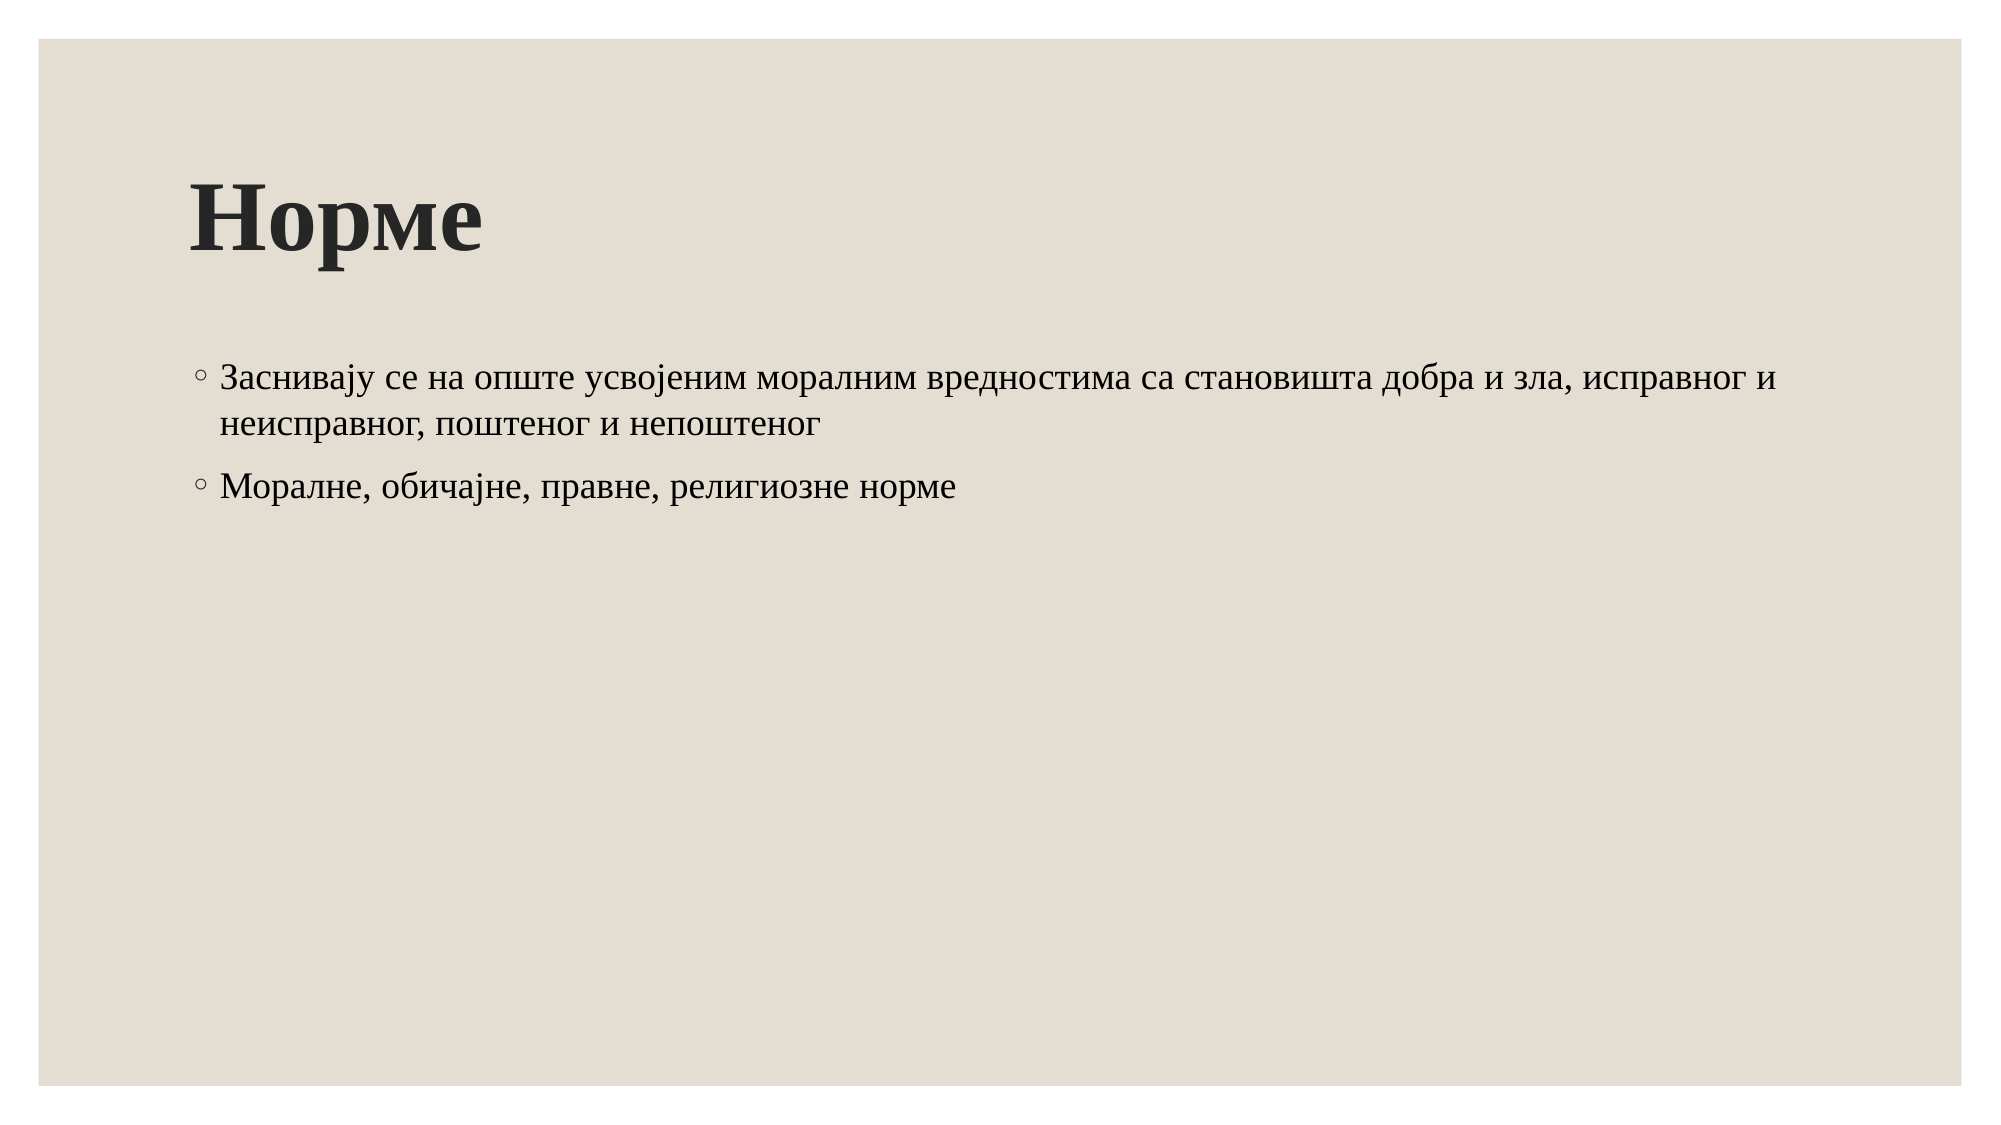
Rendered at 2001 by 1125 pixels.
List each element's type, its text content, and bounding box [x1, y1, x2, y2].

title Норме [174, 105, 1825, 331]
list Заснивају се на опште усвојеним моралним вредностима са становишта добра и зла, исправног и неисправног, поштеног и непоштеног Моралне, oбичaјнe, прaвнe, религиозне норме [174, 345, 1825, 990]
